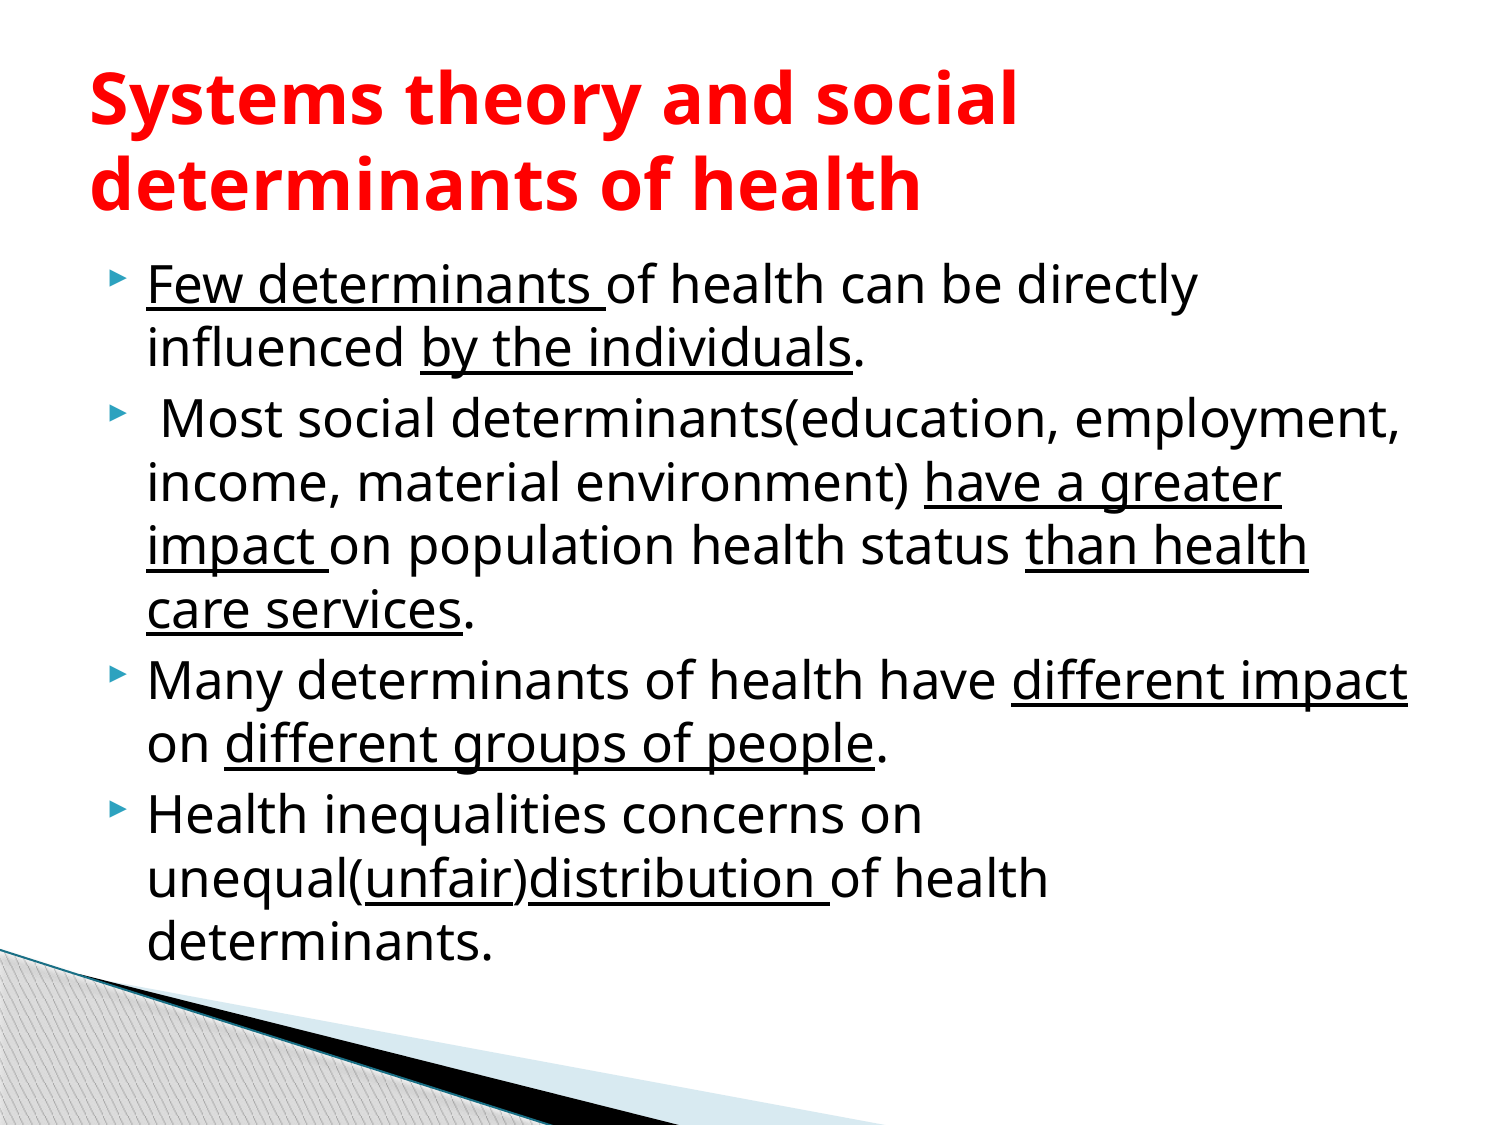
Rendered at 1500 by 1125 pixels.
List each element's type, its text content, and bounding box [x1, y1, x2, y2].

list Few determinants of health can be directly influenced by the individuals. Most social determinants(education, employment, income, material environment) have a greater impact on population health status than health care services. Many determinants of health have different impact on different groups of people. Health inequalities concerns on unequal(unfair)distribution of health determinants. [75, 243, 1425, 986]
title Systems theory and social determinants of health [75, 45, 1425, 233]
